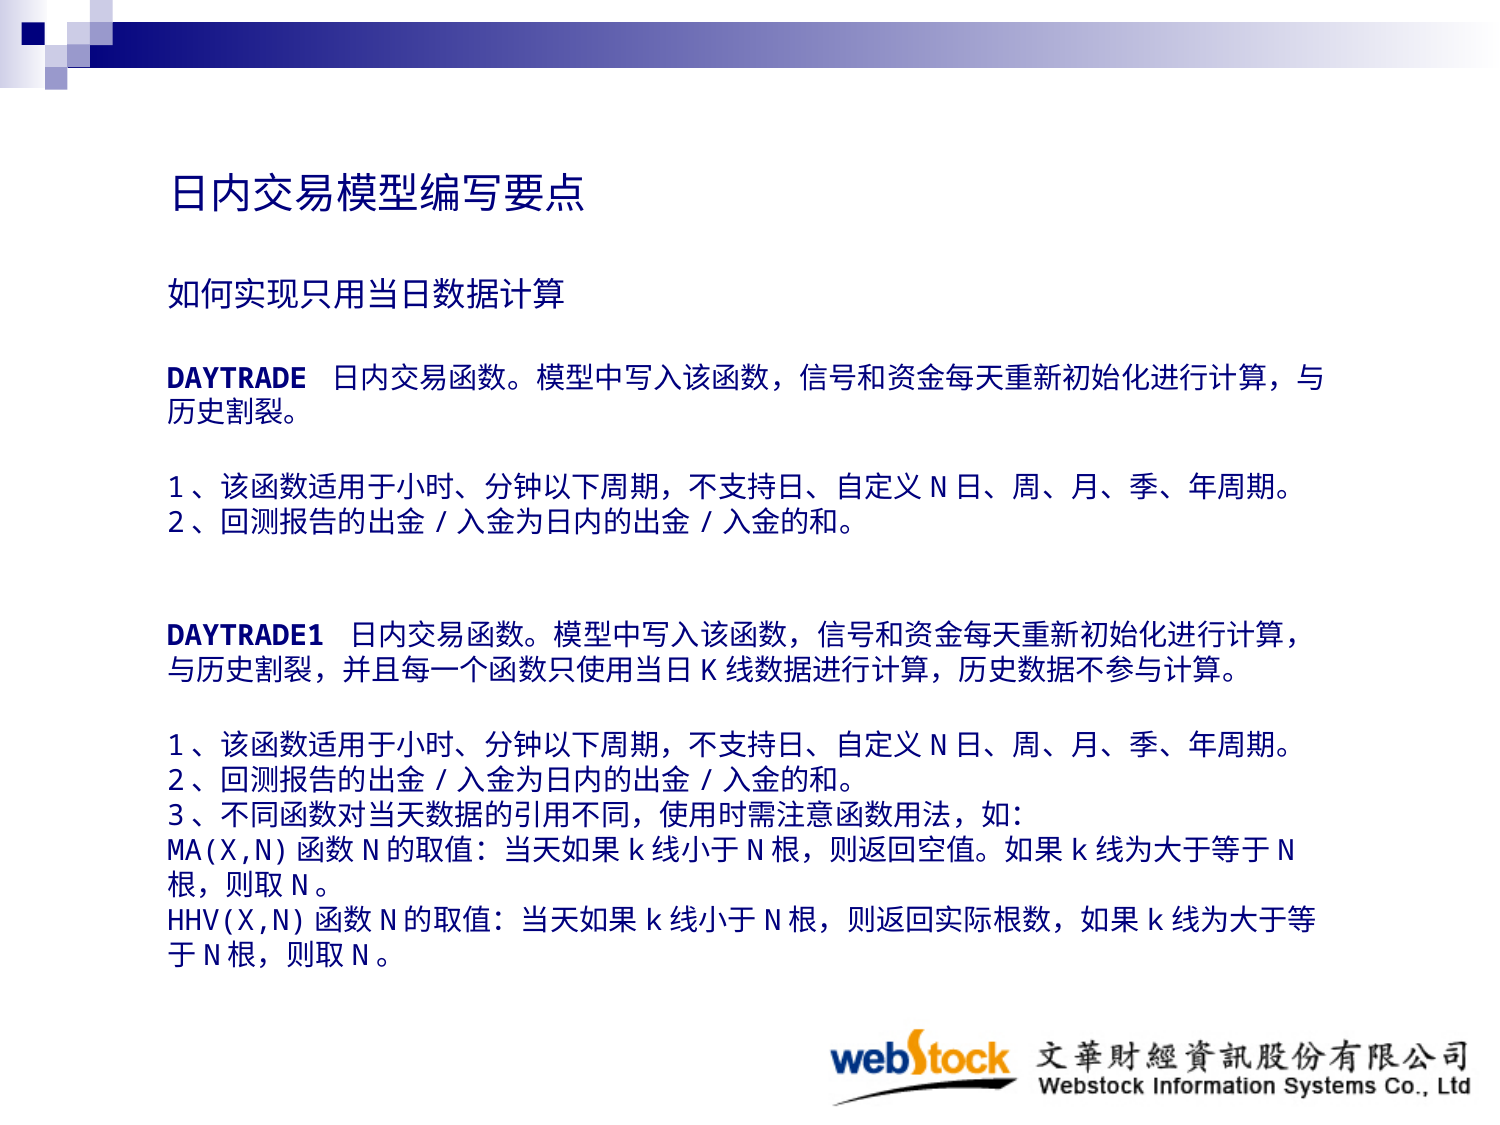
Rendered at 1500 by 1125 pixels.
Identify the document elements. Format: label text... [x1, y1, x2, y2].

picture [817, 1006, 1500, 1125]
text_box DAYTRADE 日内交易函数。模型中写入该函数，信号和资金每天重新初始化进行计算，与历史割裂。 1、该函数适用于小时、分钟以下周期，不支持日、自定义N日、周、月、季、年周期。 2、回测报告的出金/入金为日内的出金/入金的和。 [152, 351, 1348, 546]
text_box 日内交易模型编写要点 [154, 159, 875, 225]
text_box DAYTRADE1 日内交易函数。模型中写入该函数，信号和资金每天重新初始化进行计算，与历史割裂，并且每一个函数只使用当日K线数据进行计算，历史数据不参与计算。 1、该函数适用于小时、分钟以下周期，不支持日、自定义N日、周、月、季、年周期。 2、回测报告的出金/入金为日内的出金/入金的和。 3、不同函数对当天数据的引用不同，使用时需注意函数用法，如： MA(X,N)函数N的取值：当天如果k线小于N根，则返回空值。如果k线为大于等于N根，则取N。 HHV(X,N)函数N的取值：当天如果k线小于N根，则返回实际根数，如果k线为大于等于N根，则取N。 [152, 609, 1348, 979]
text_box 如何实现只用当日数据计算 [152, 246, 1325, 321]
